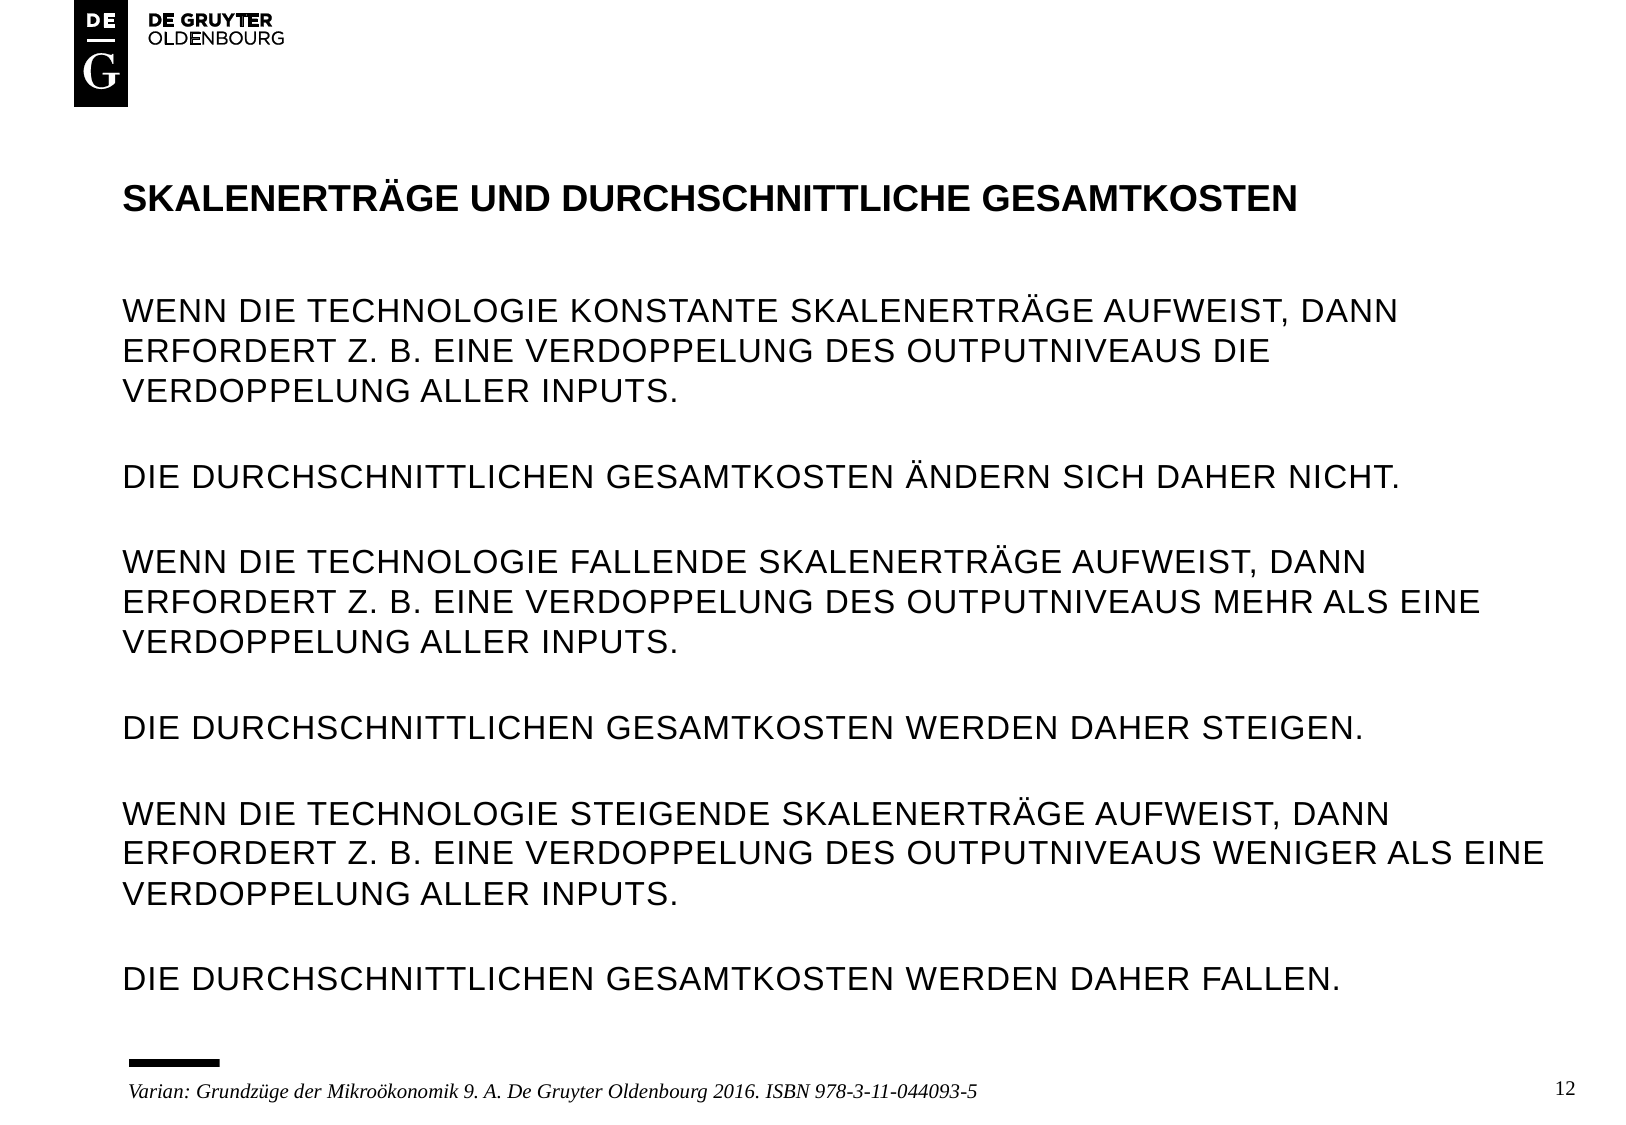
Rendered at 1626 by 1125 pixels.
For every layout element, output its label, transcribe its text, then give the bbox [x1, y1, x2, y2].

list Wenn die technologie konstante skalenerträge aufweist, dann erfordert z. b. eine verdoppelung des outputniveaus die verdoppelung aller inputs. Die durchschnittlichen gesamtkosten ändern sich daher nicht. Wenn die technologie fallende skalenerträge aufweist, dann erfordert z. b. eine verdoppelung des outputniveaus mehr als eine verdoppelung aller inputs. Die durchschnittlichen gesamtkosten werden daher steigen. Wenn die technologie steigende skalenerträge aufweist, dann erfordert z. b. eine verdoppelung des outputniveaus weniger als eine verdoppelung aller inputs. Die durchschnittlichen gesamtkosten werden daher fallen. [122, 289, 1550, 1005]
title Skalenerträge und durchschnittliche gesamtkosten [122, 173, 1550, 231]
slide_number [128, 1077, 1539, 1108]
slide_number 12 [1554, 1074, 1614, 1104]
